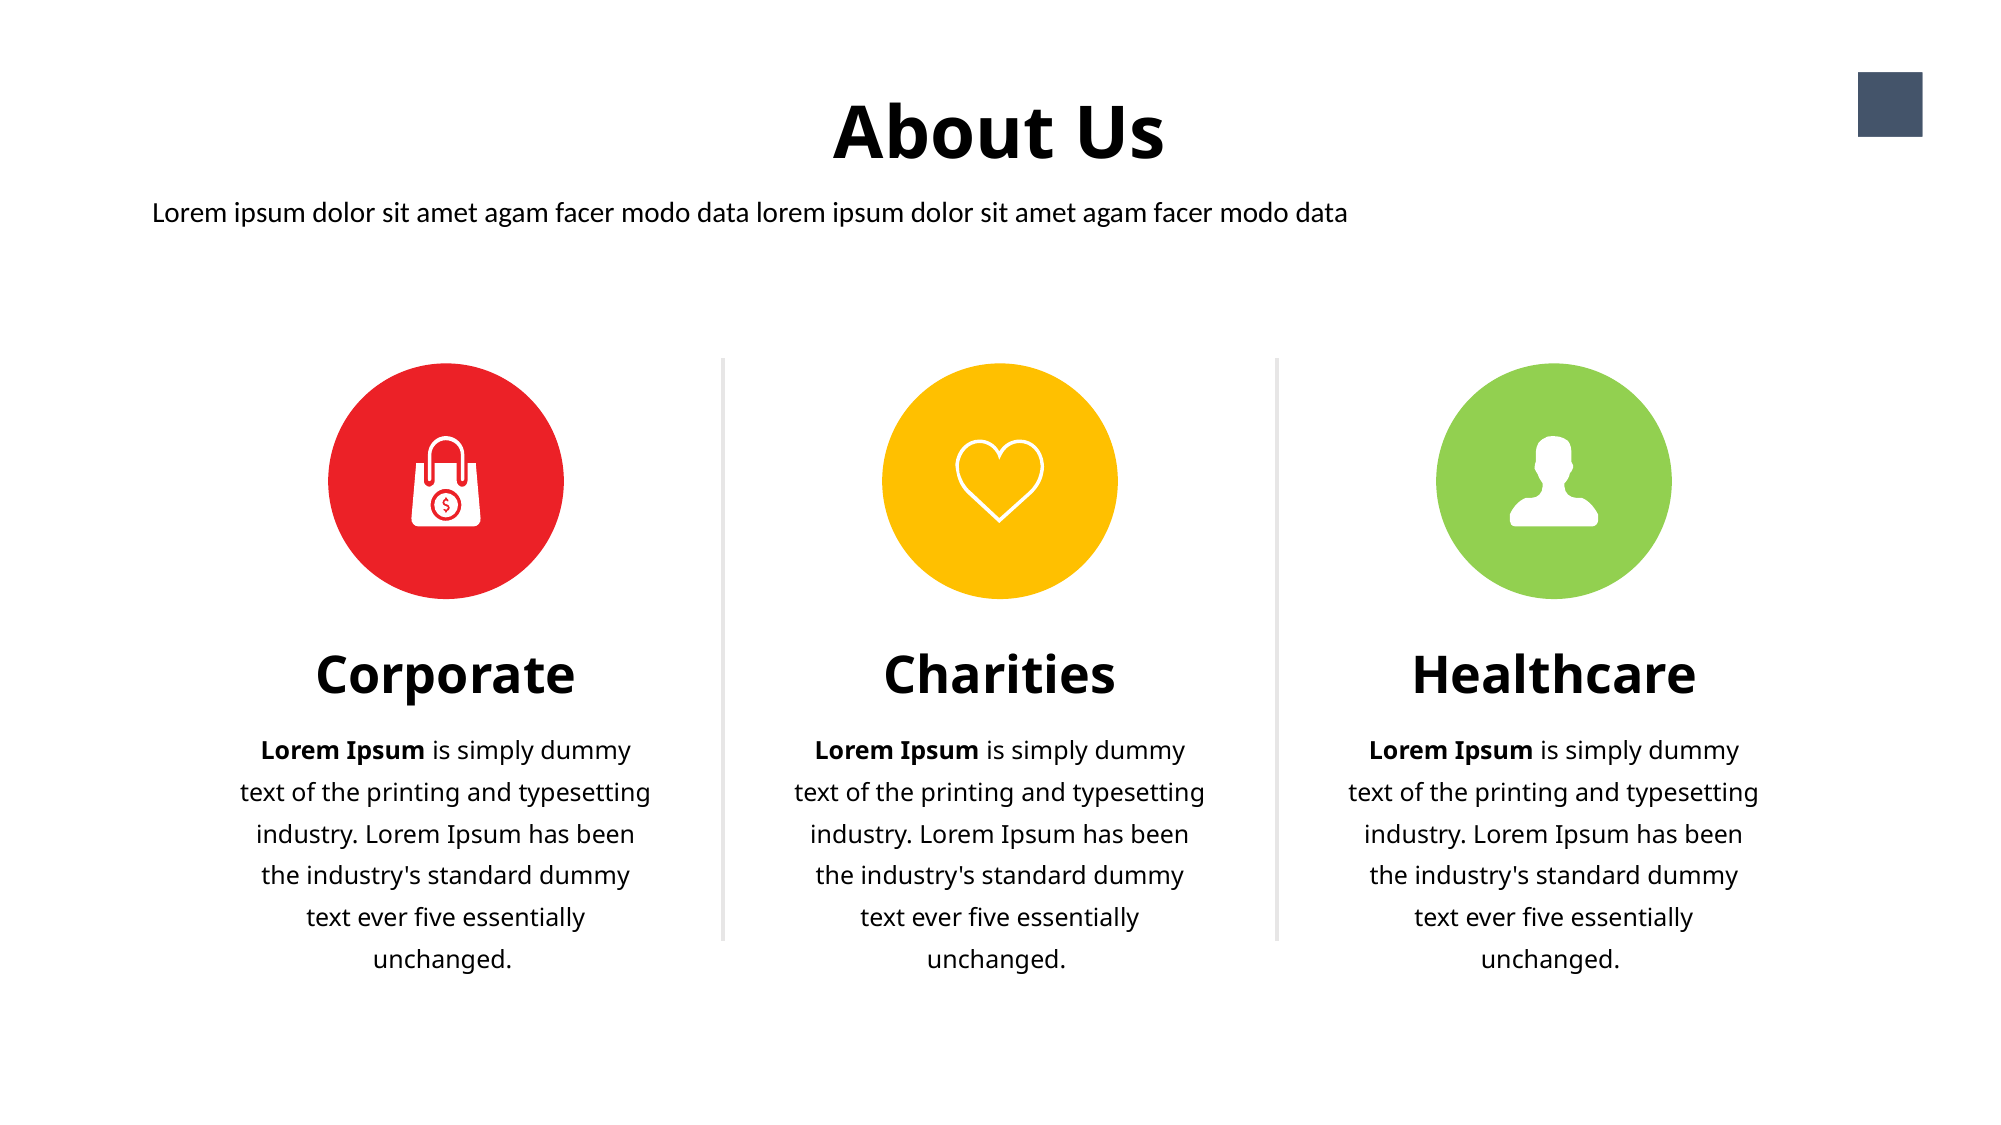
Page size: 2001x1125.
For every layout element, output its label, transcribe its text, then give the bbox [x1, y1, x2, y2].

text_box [1330, 363, 1778, 942]
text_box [776, 363, 1224, 942]
title About Us [137, 78, 1863, 186]
slide_number 4 [1863, 78, 1927, 130]
text_box [1857, 71, 1924, 78]
text_box [1863, 130, 1924, 138]
subtitle Lorem ipsum dolor sit amet agam facer modo data lorem ipsum dolor sit amet agam facer modo data [137, 186, 1863, 227]
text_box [222, 363, 670, 942]
